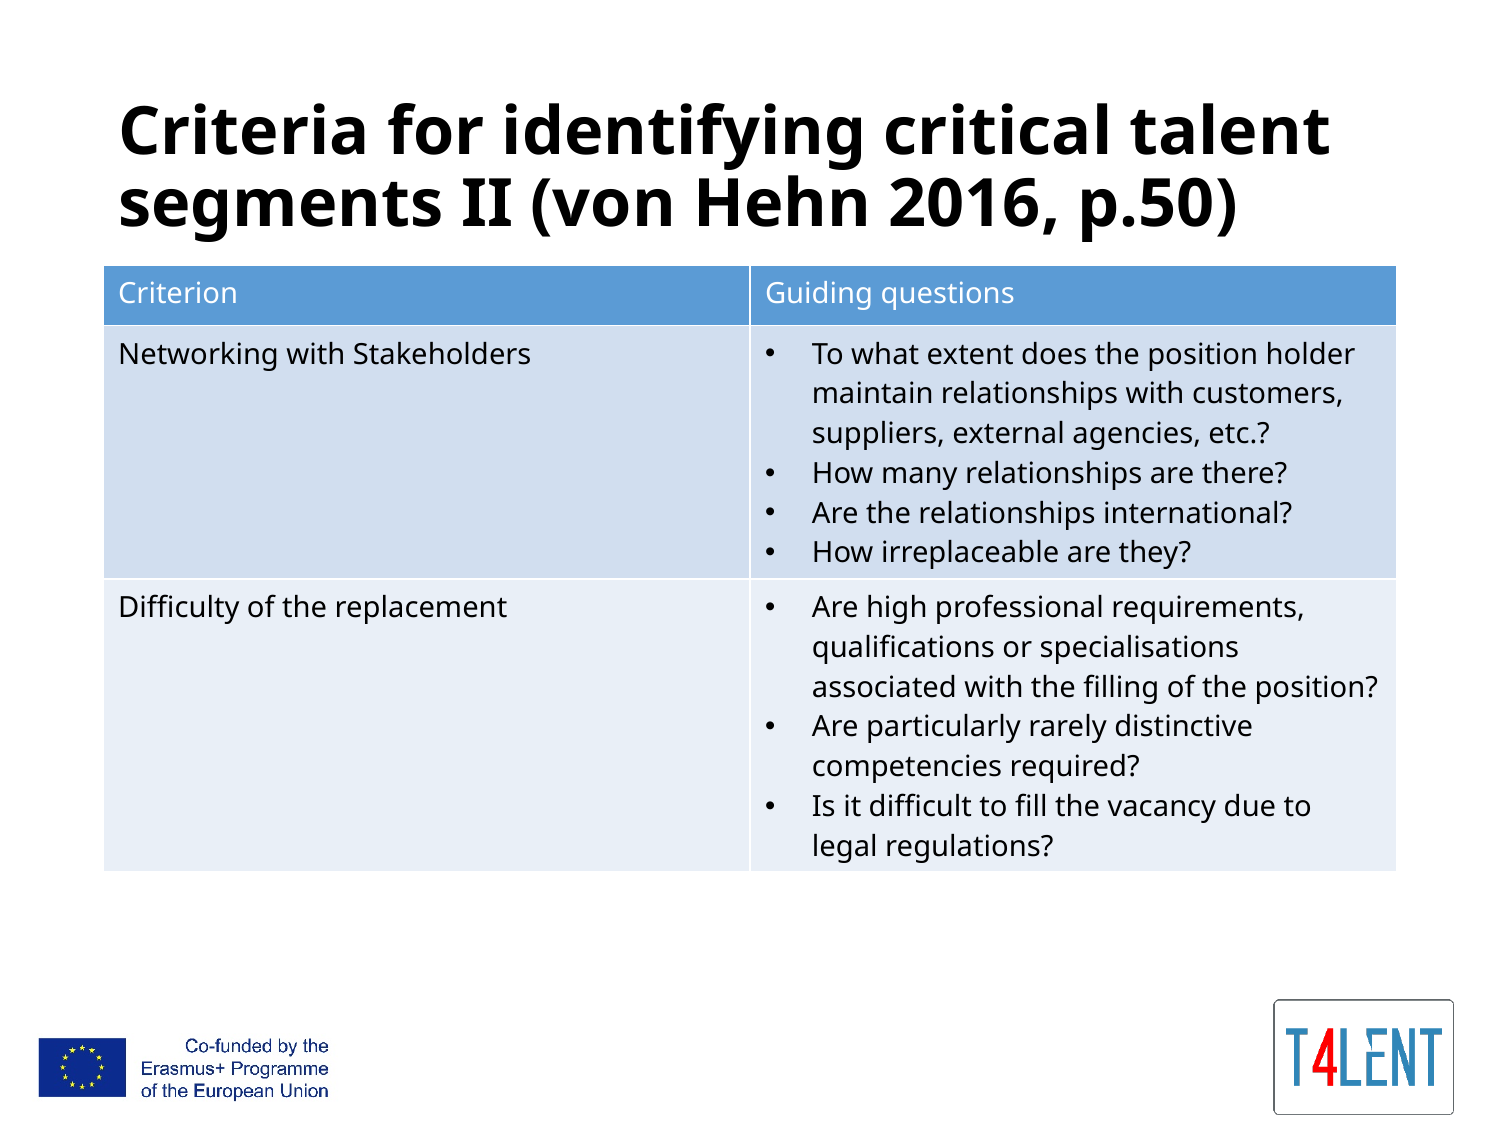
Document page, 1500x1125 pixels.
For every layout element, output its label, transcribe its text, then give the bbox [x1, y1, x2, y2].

table_header Guiding questions [751, 266, 1396, 325]
table_cell Difficulty of the replacement [104, 580, 749, 871]
table_cell Networking with Stakeholders [104, 326, 749, 578]
table_cell Are high professional requirements, qualifications or specialisations associated with the filling of the position? Are particularly rarely distinctive competencies required? Is it difficult to fill the vacancy due to legal regulations? [751, 580, 1396, 871]
picture [20, 1033, 343, 1103]
table_cell To what extent does the position holder maintain relationships with customers, suppliers, external agencies, etc.? How many relationships are there? Are the relationships international? How irreplaceable are they? [751, 326, 1396, 578]
title Criteria for identifying critical talent segments II (von Hehn 2016, p.50) [103, 59, 1397, 264]
table_header Criterion [104, 266, 749, 325]
picture [1273, 999, 1454, 1115]
